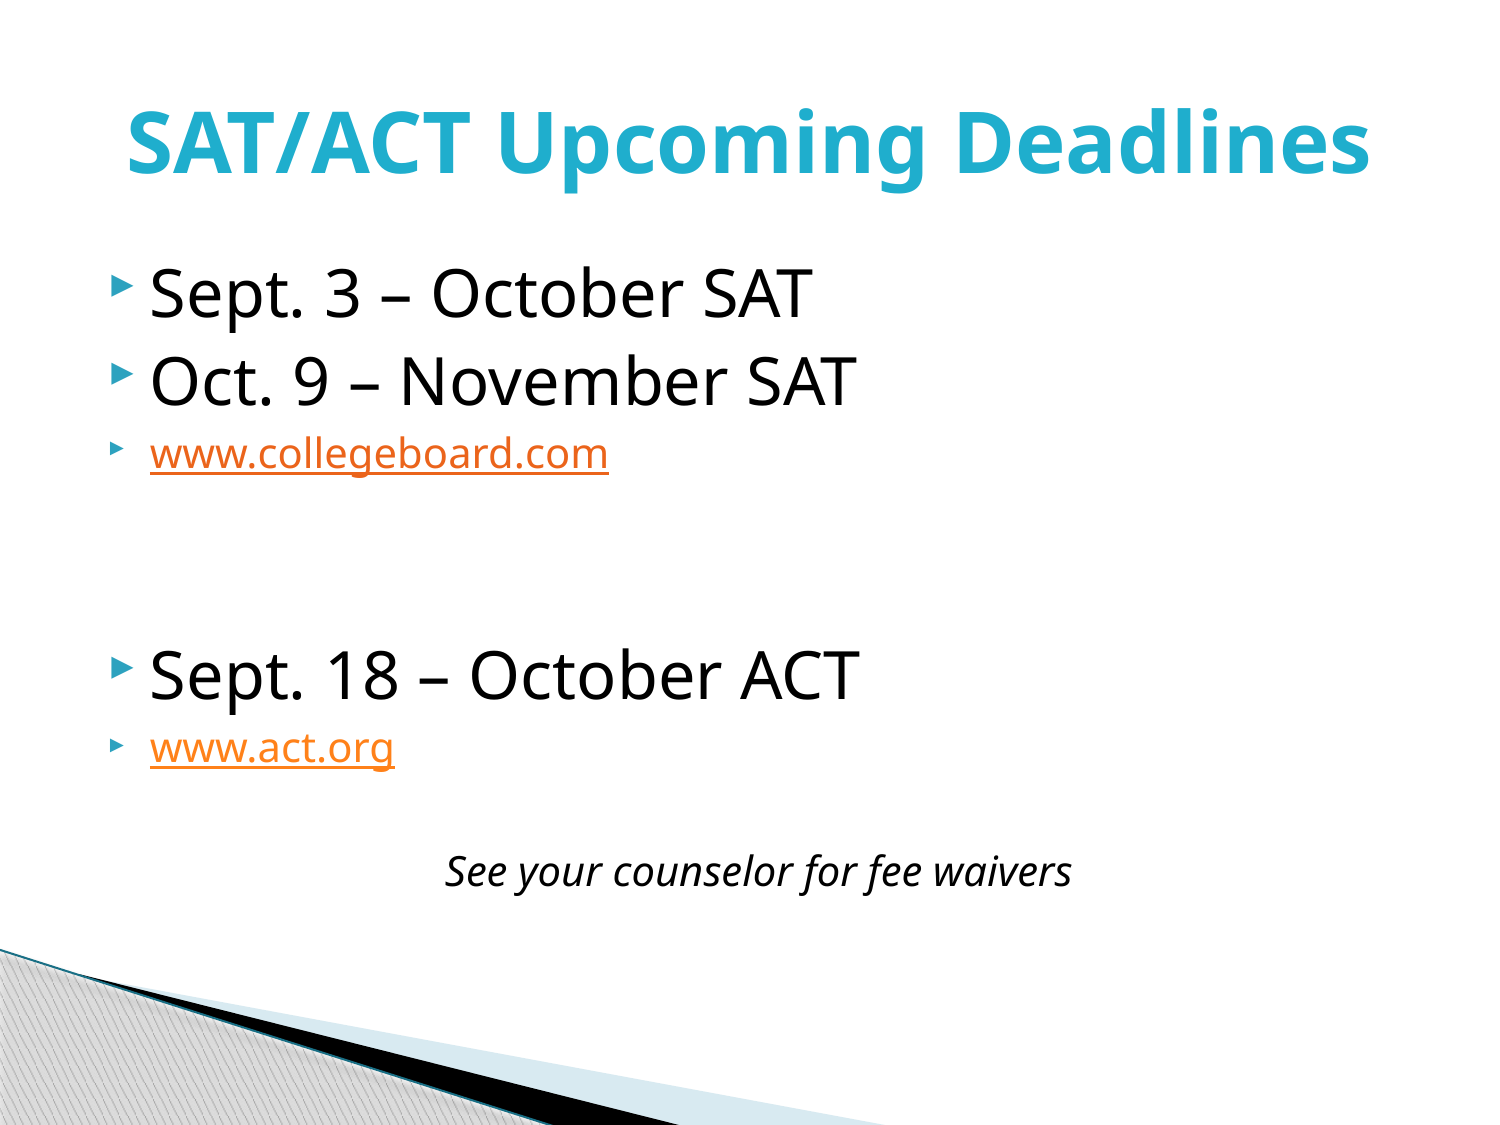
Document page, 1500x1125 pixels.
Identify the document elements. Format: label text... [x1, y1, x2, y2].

list Sept. 3 – October SAT Oct. 9 – November SAT www.collegeboard.com Sept. 18 – October ACT www.act.org See your counselor for fee waivers [75, 243, 1425, 986]
title SAT/ACT Upcoming Deadlines [75, 45, 1425, 233]
